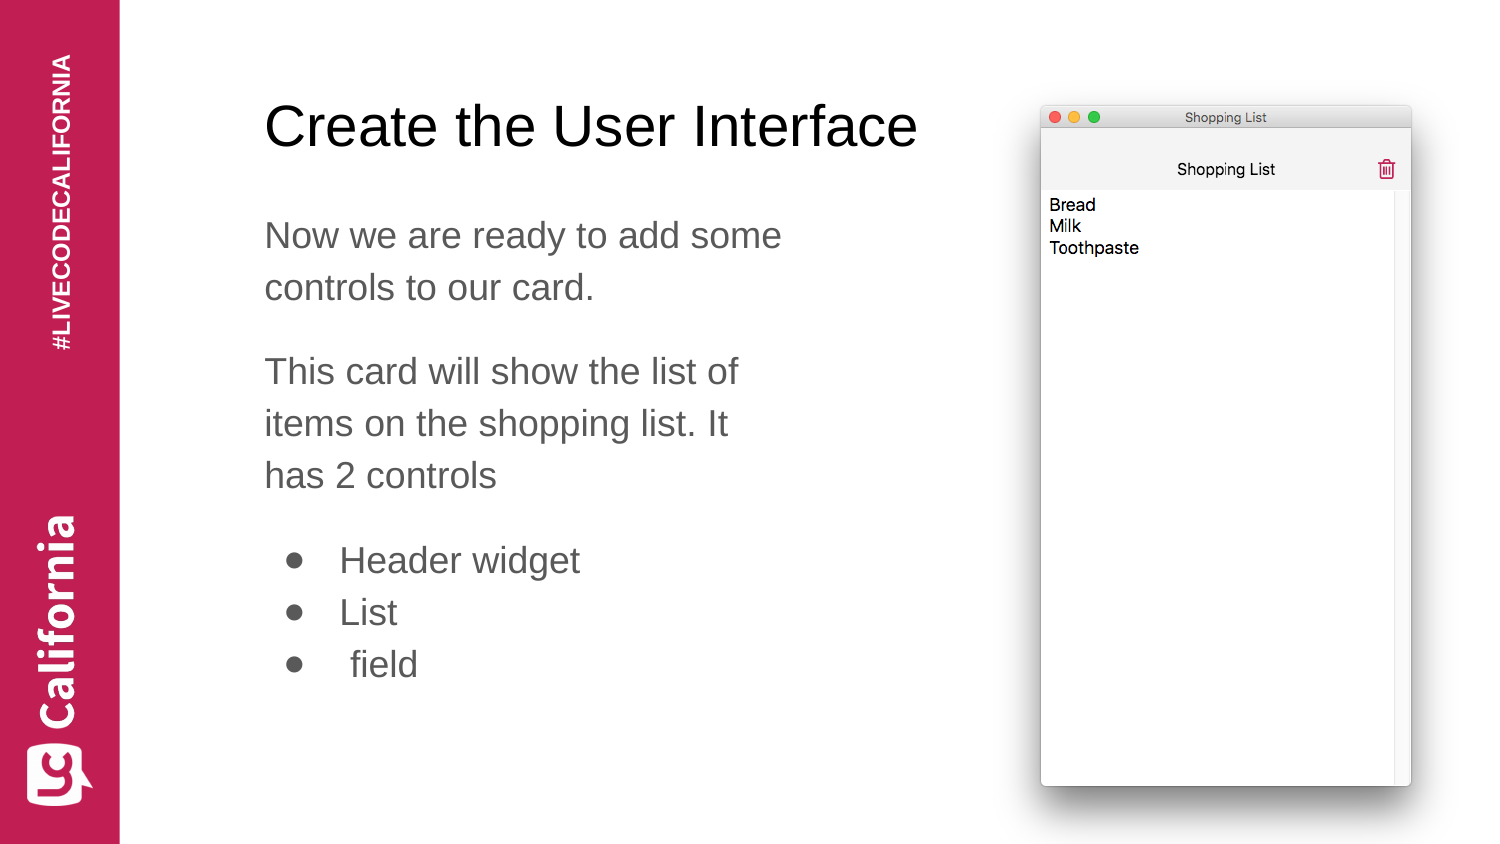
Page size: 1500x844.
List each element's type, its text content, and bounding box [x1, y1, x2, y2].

picture [0, 0, 120, 844]
title Create the User Interface [249, 72, 1417, 167]
picture [985, 74, 1466, 844]
list Now we are ready to add some controls to our card. This card will show the list of items on the shopping list. It has 2 controls Header widget List field [249, 189, 813, 750]
